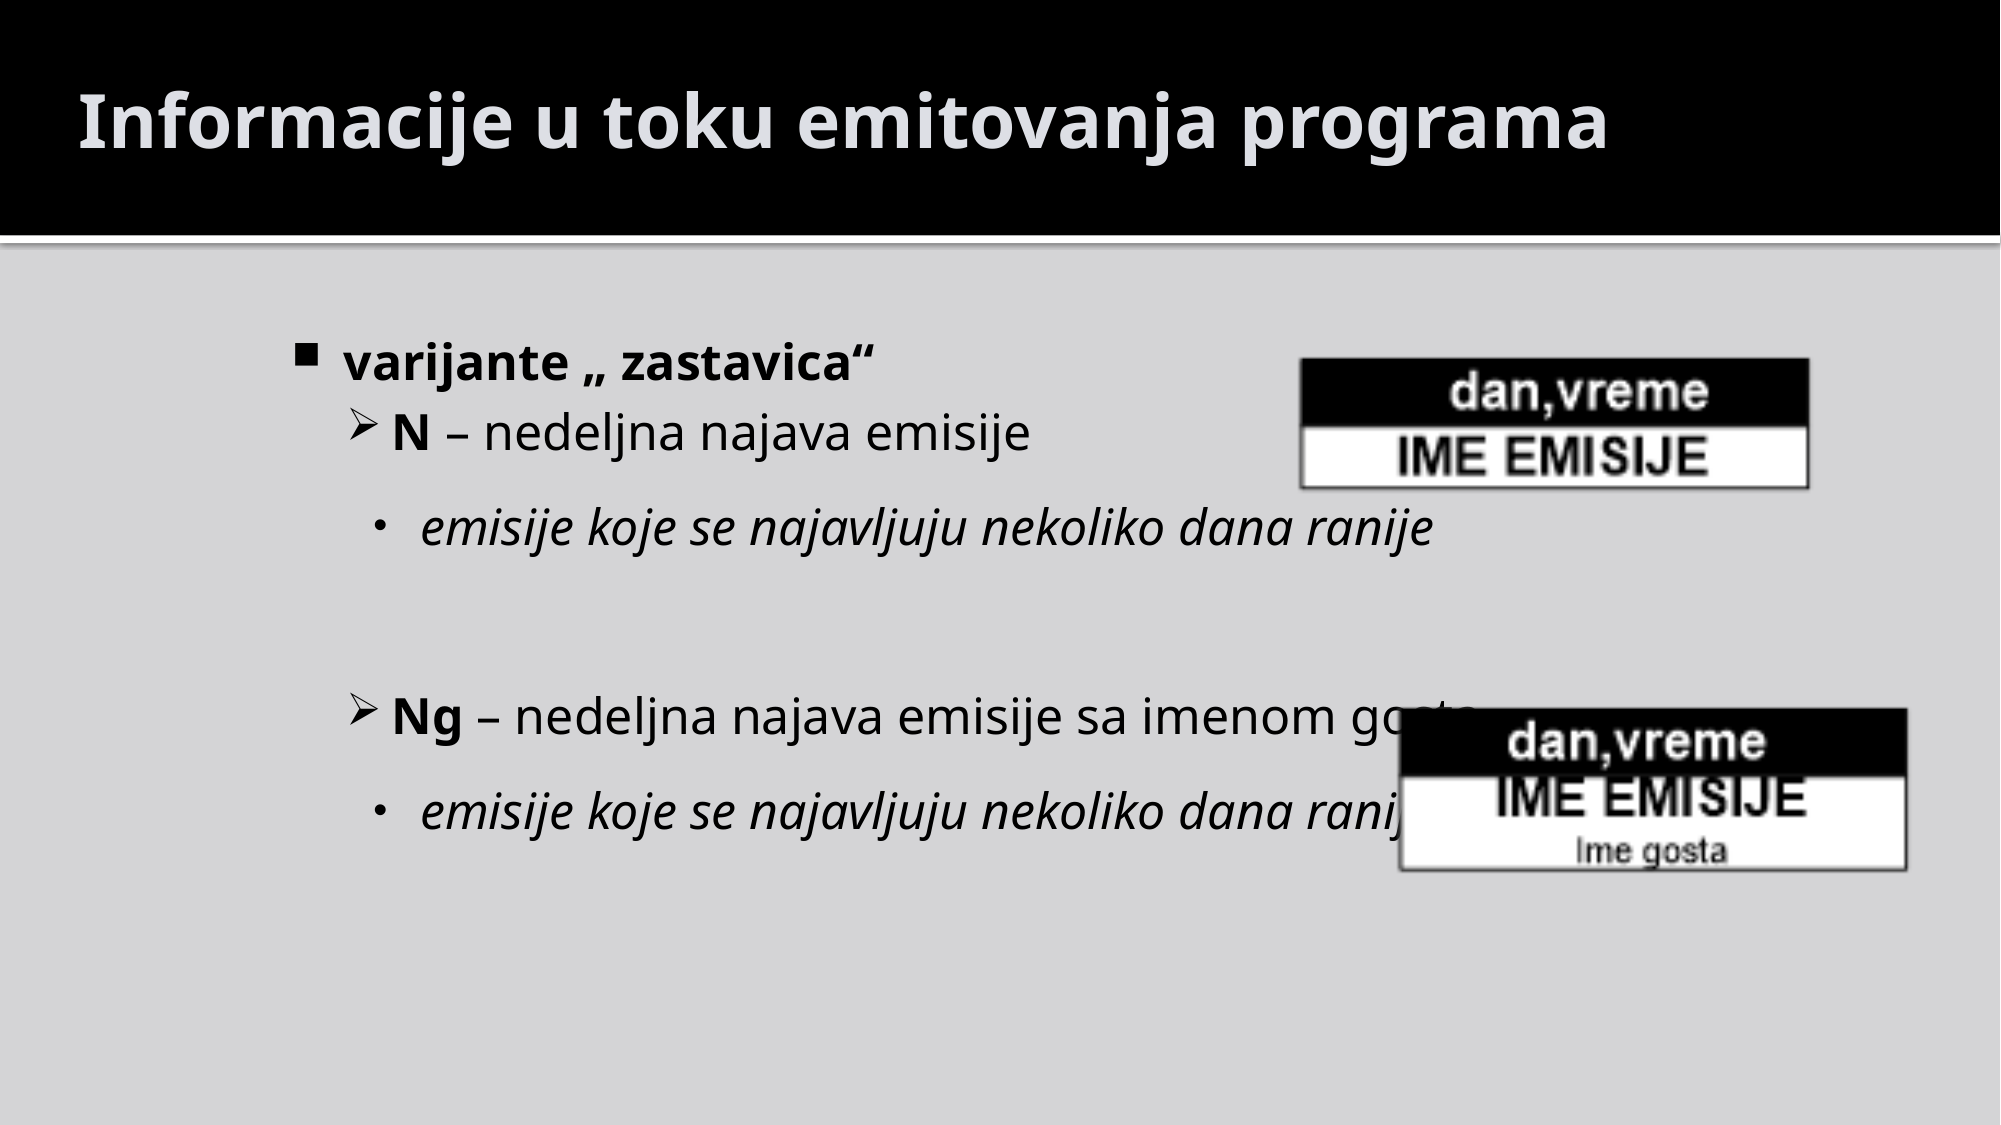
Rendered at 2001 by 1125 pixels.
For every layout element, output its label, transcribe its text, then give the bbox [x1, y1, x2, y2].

picture [1368, 699, 1932, 888]
text_box Informacije u toku emitovanja programa [24, 12, 1650, 225]
list varijante „ zastavica“ N – nedeljna najava emisije emisije koje se najavljuju nekoliko dana ranije Ng – nedeljna najava emisije sa imenom gosta emisije koje se najavljuju nekoliko dana ranije [262, 237, 1963, 1125]
picture [1284, 349, 1837, 513]
